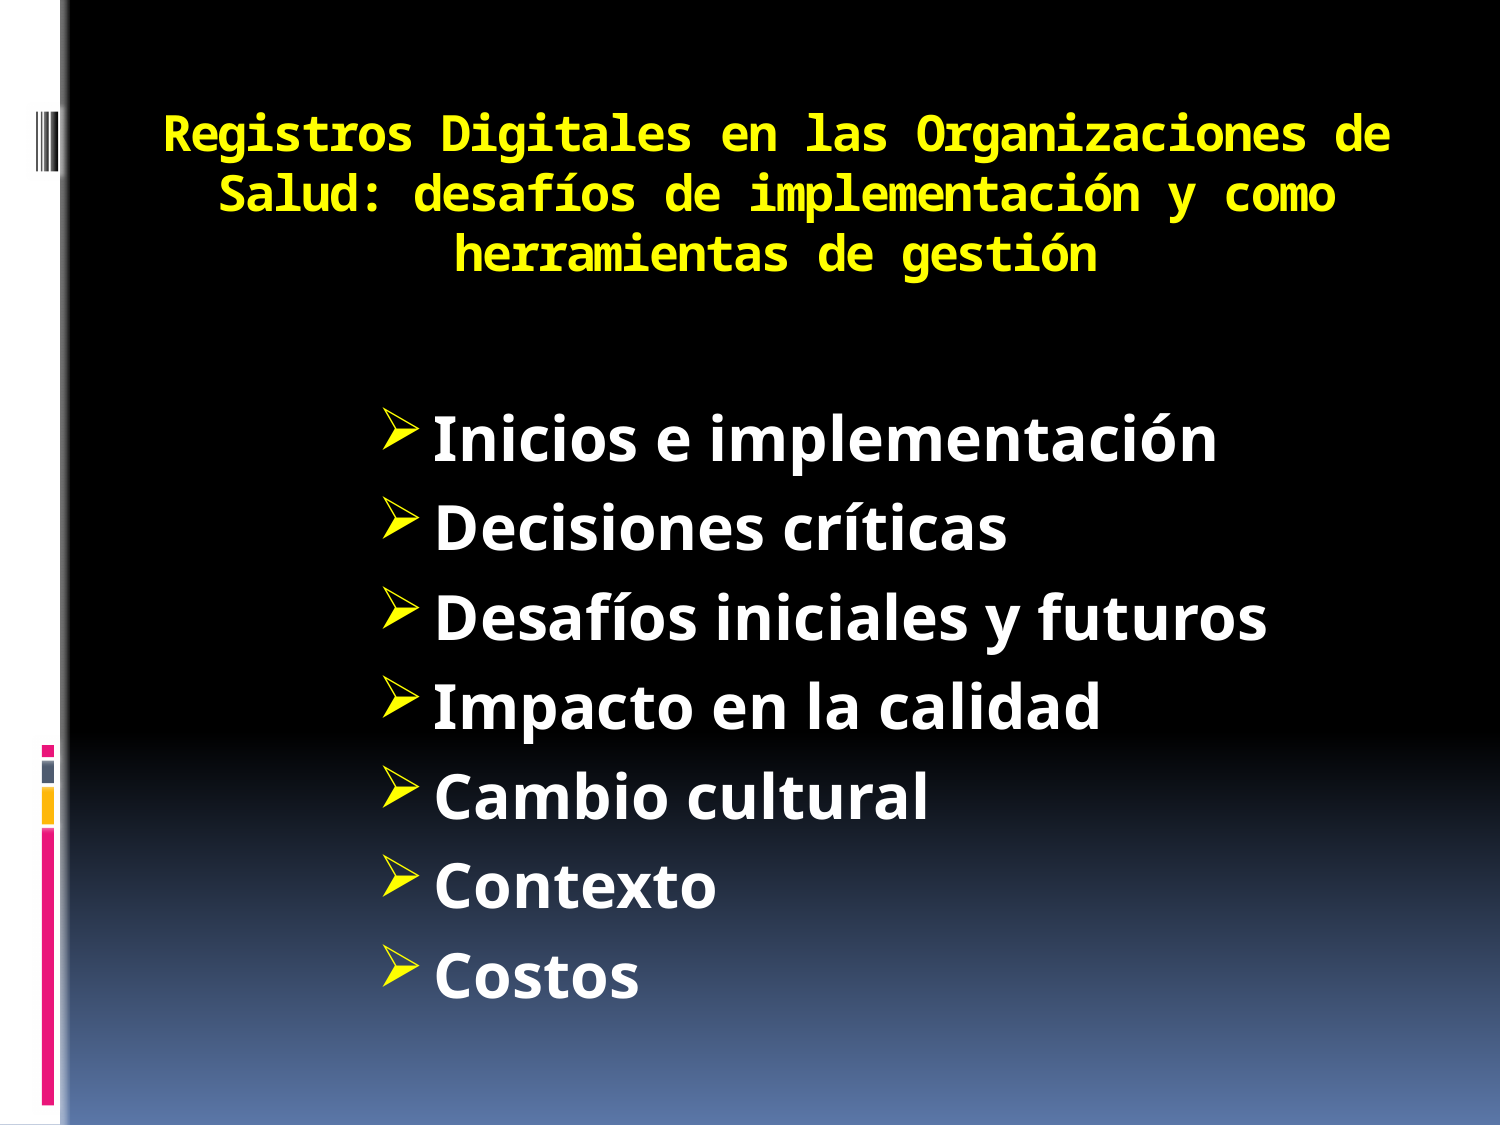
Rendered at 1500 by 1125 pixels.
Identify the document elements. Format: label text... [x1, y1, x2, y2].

title Registros Digitales en las Organizaciones de Salud: desafíos de implementación y como herramientas de gestión [53, 93, 1500, 340]
list Inicios e implementación Decisiones críticas Desafíos iniciales y futuros Impacto en la calidad Cambio cultural Contexto Costos [351, 391, 1319, 1009]
